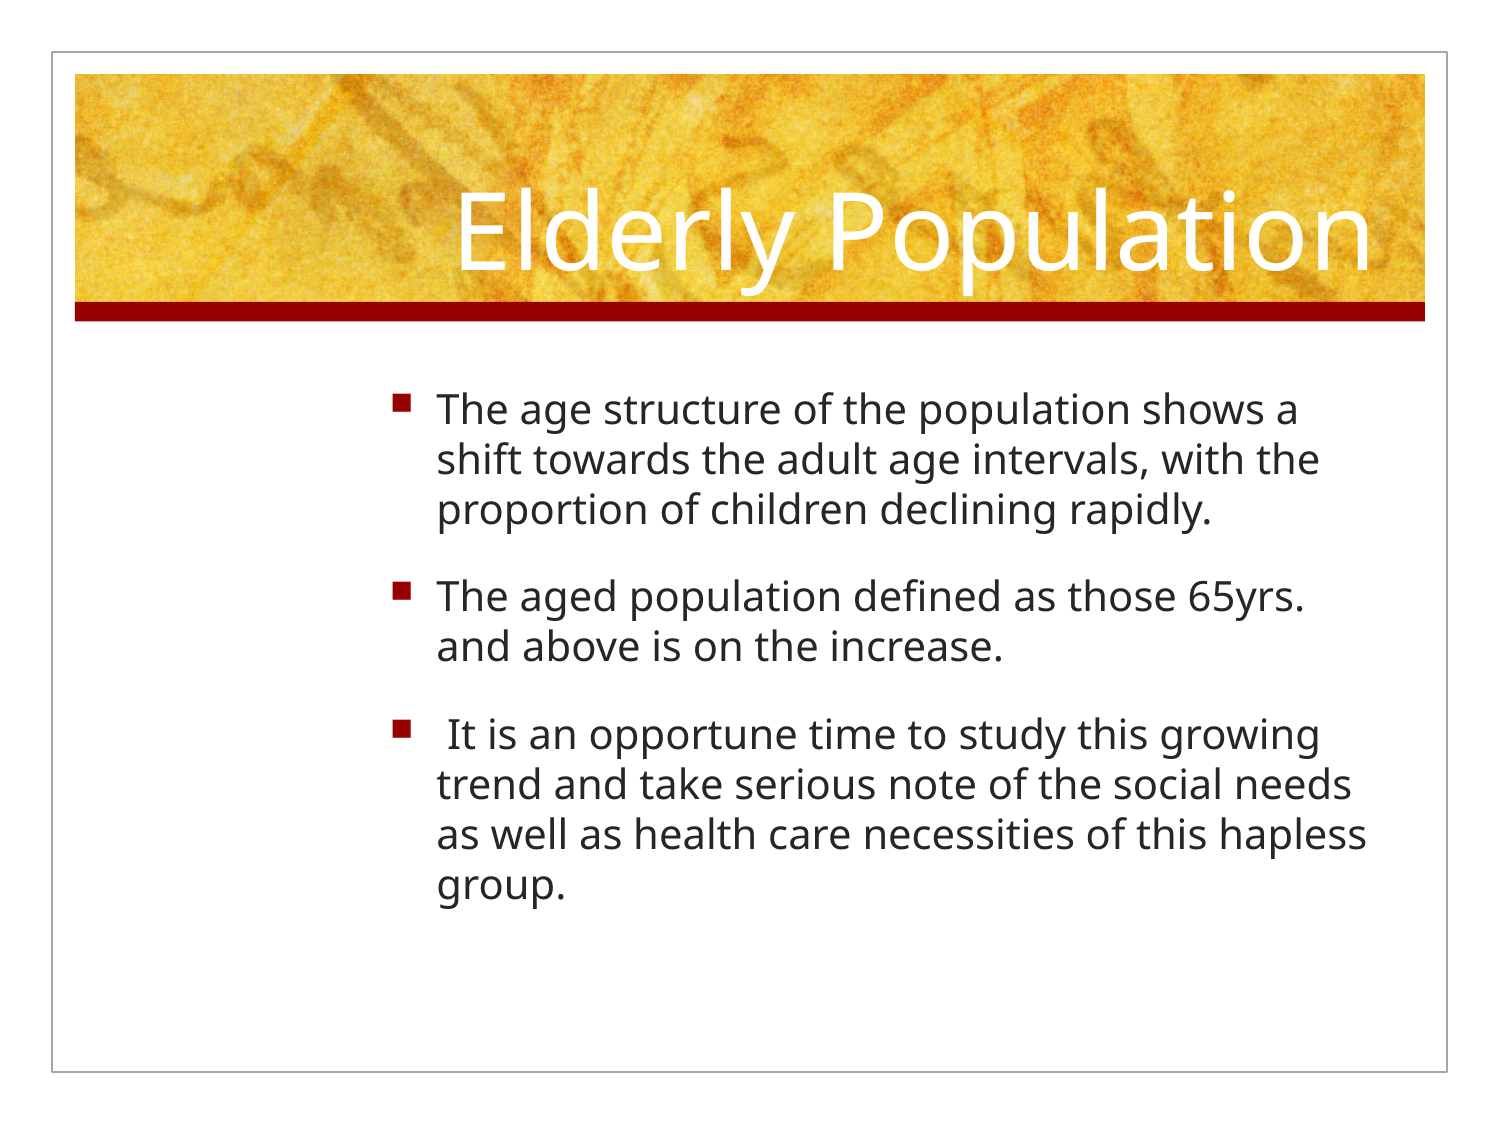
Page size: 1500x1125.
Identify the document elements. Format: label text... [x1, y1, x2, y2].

picture [75, 74, 1425, 301]
list The age structure of the population shows a shift towards the adult age intervals, with the proportion of children declining rapidly. The aged population defined as those 65yrs. and above is on the increase. It is an opportune time to study this growing trend and take serious note of the social needs as well as health care necessities of this hapless group. [375, 375, 1392, 1005]
title Elderly Population [108, 74, 1392, 292]
